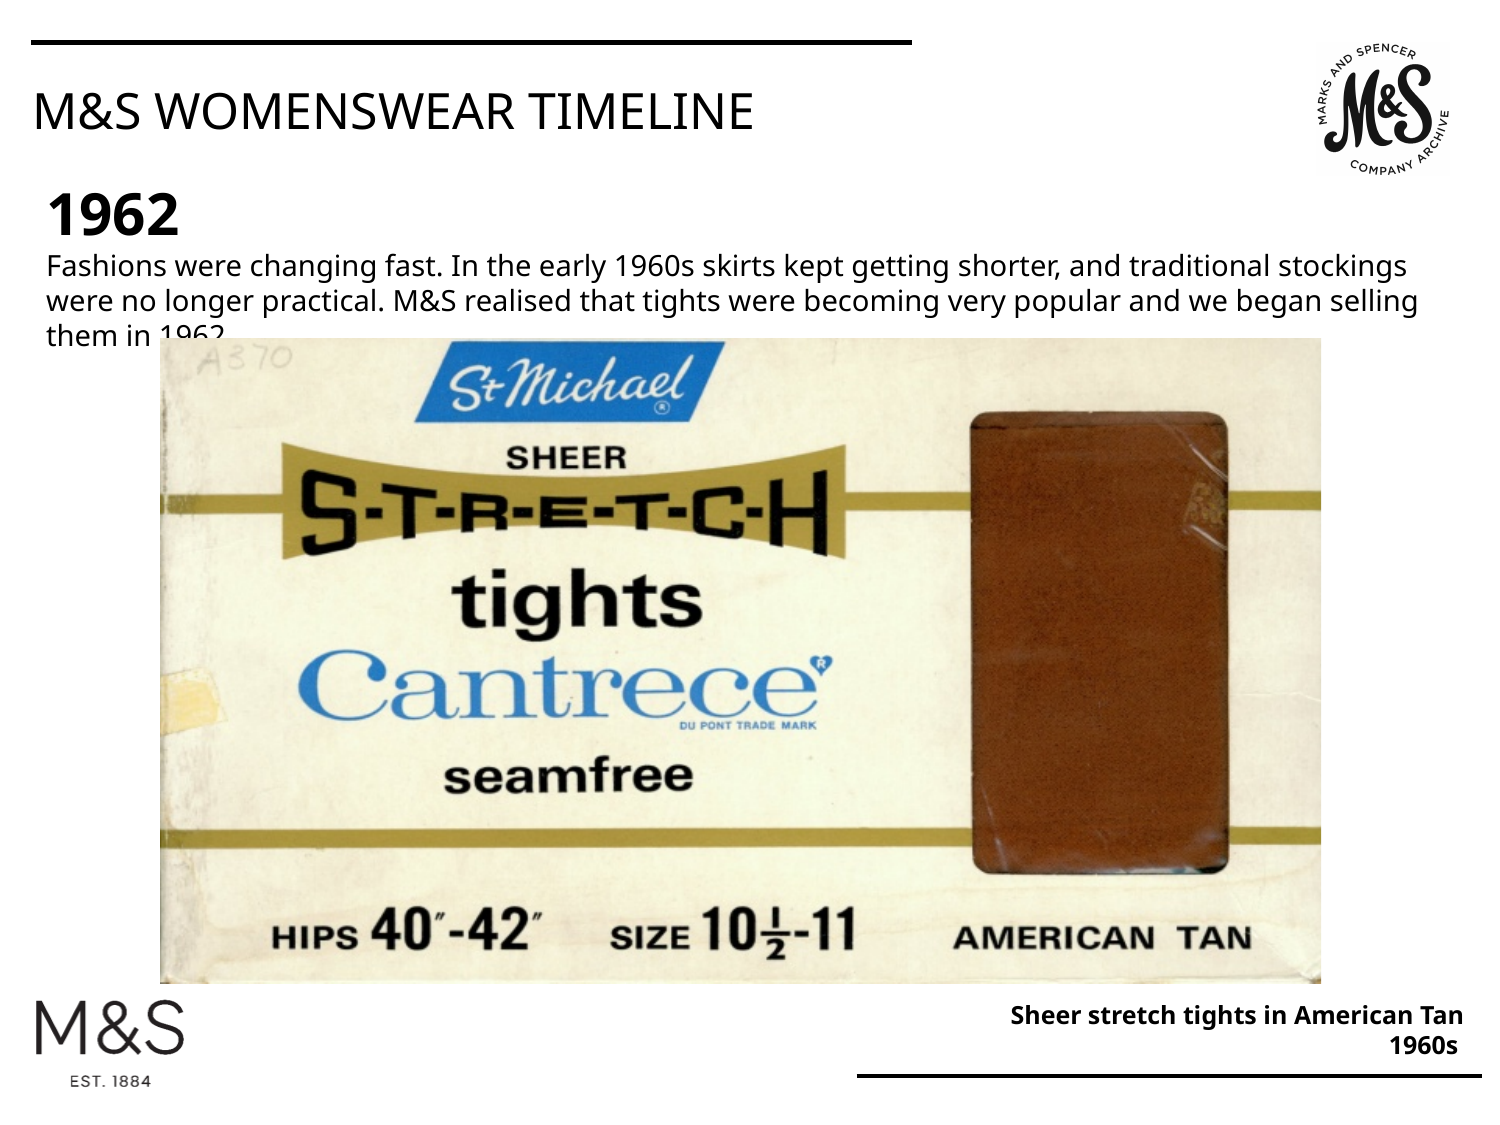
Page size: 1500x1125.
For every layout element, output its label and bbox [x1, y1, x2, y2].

text_box [17, 42, 1483, 1092]
